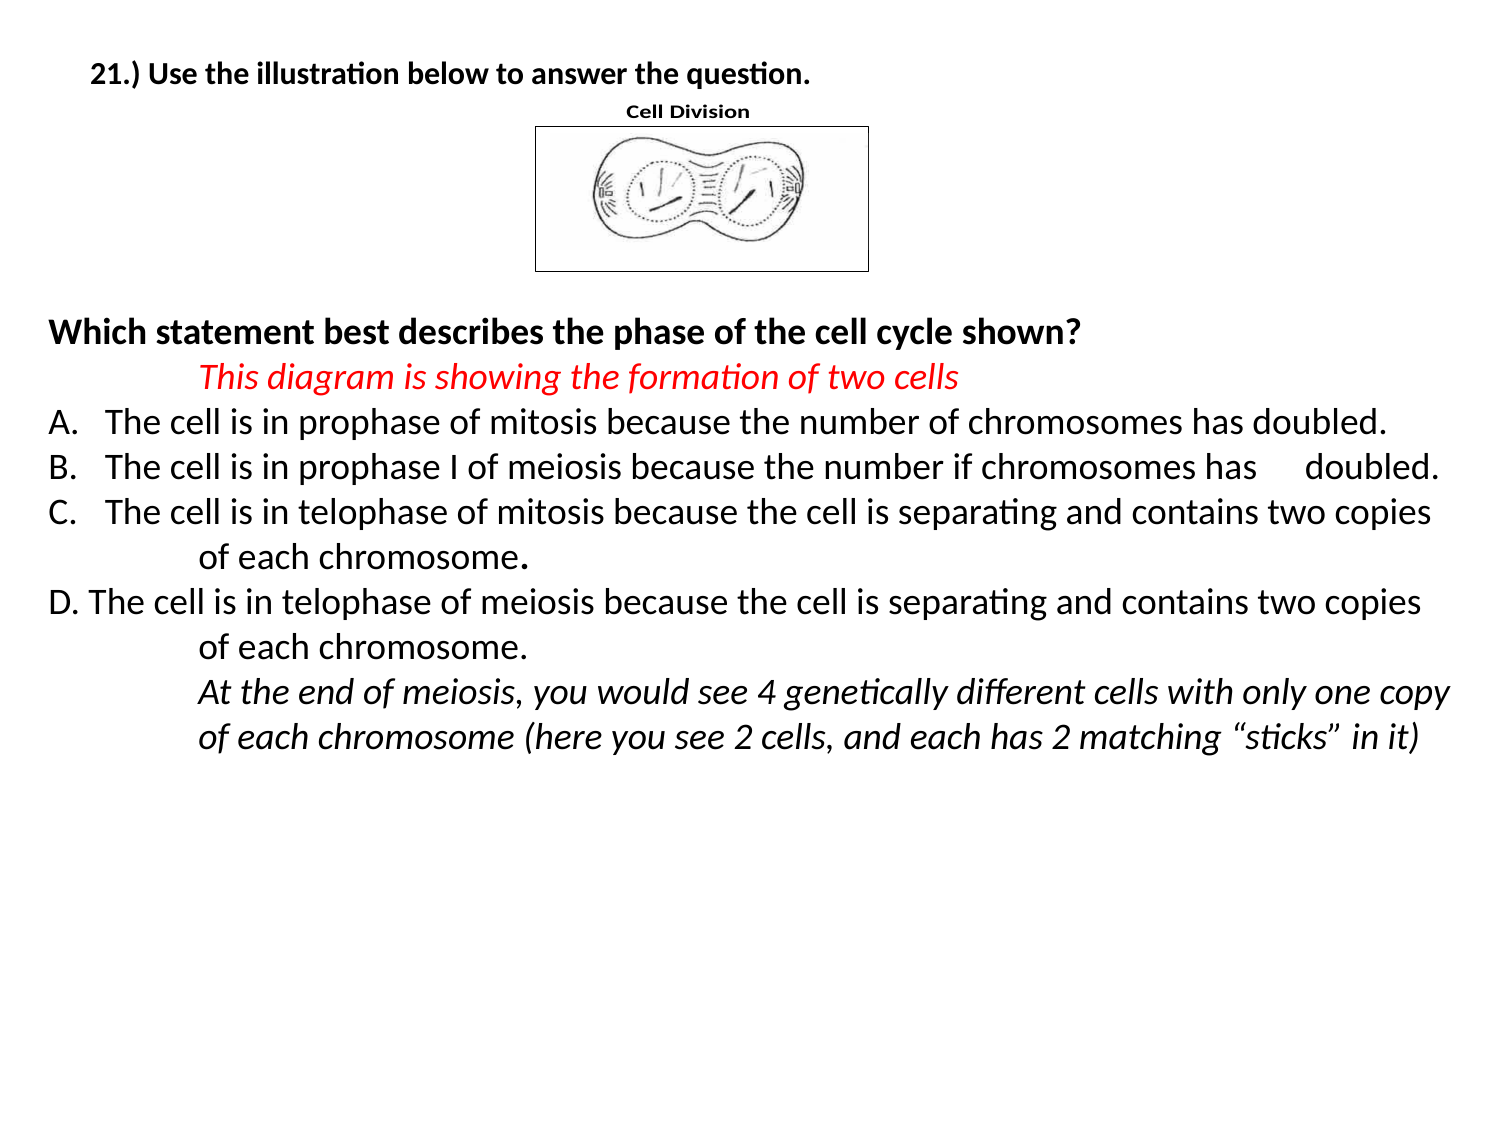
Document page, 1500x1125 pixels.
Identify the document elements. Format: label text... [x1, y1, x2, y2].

text_box Which statement best describes the phase of the cell cycle shown? This diagram is showing the formation of two cells The cell is in prophase of mitosis because the number of chromosomes has doubled. The cell is in prophase I of meiosis because the number if chromosomes has doubled. The cell is in telophase of mitosis because the cell is separating and contains two copies of each chromosome.­ D. The cell is in telophase of meiosis because the cell is separating and contains two copies of each chromosome. At the end of meiosis, you would see 4 genetically different cells with only one copy of each chromosome (here you see 2 cells, and each has 2 matching “sticks” in it) [33, 299, 1484, 765]
title 21.) Use the illustration below to answer the question. [75, 45, 1425, 138]
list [137, 99, 1238, 276]
